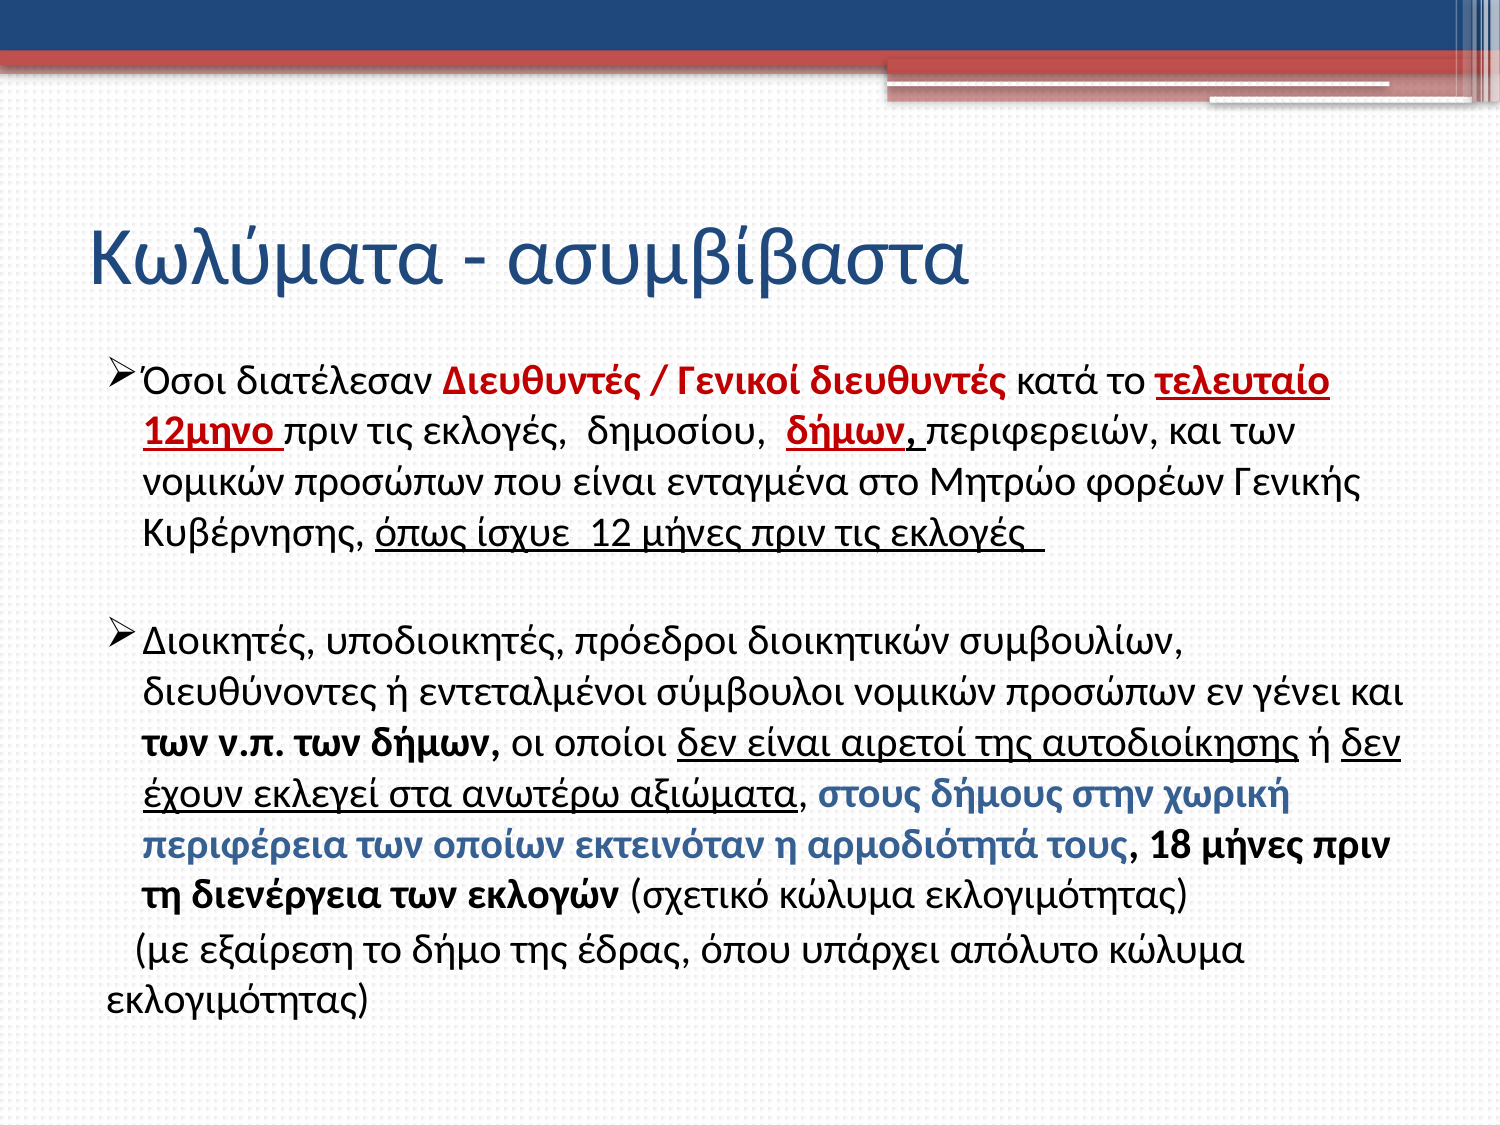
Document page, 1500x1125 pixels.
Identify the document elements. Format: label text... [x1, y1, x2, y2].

title Κωλύματα - ασυμβίβαστα [75, 187, 1425, 302]
list Όσοι διατέλεσαν Διευθυντές / Γενικοί διευθυντές κατά το τελευταίο 12μηνο πριν τις εκλογές, δημοσίου, δήμων, περιφερειών, και των νομικών προσώπων που είναι ενταγμένα στο Μητρώο φορέων Γενικής Κυβέρνησης, όπως ίσχυε 12 μήνες πριν τις εκλογές Διοικητές, υποδιοικητές, πρόεδροι διοικητικών συμβουλίων, διευθύνοντες ή εντεταλμένοι σύμβουλοι νομικών προσώπων εν γένει και των ν.π. των δήμων, οι οποίοι δεν είναι αιρετοί της αυτοδιοίκησης ή δεν έχουν εκλεγεί στα ανωτέρω αξιώματα, στους δήμους στην χωρική περιφέρεια των οποίων εκτεινόταν η αρμοδιότητά τους, 18 μήνες πριν τη διενέργεια των εκλογών (σχετικό κώλυμα εκλογιμότητας) (με εξαίρεση το δήμο της έδρας, όπου υπάρχει απόλυτο κώλυμα εκλογιμότητας) [75, 302, 1425, 1079]
